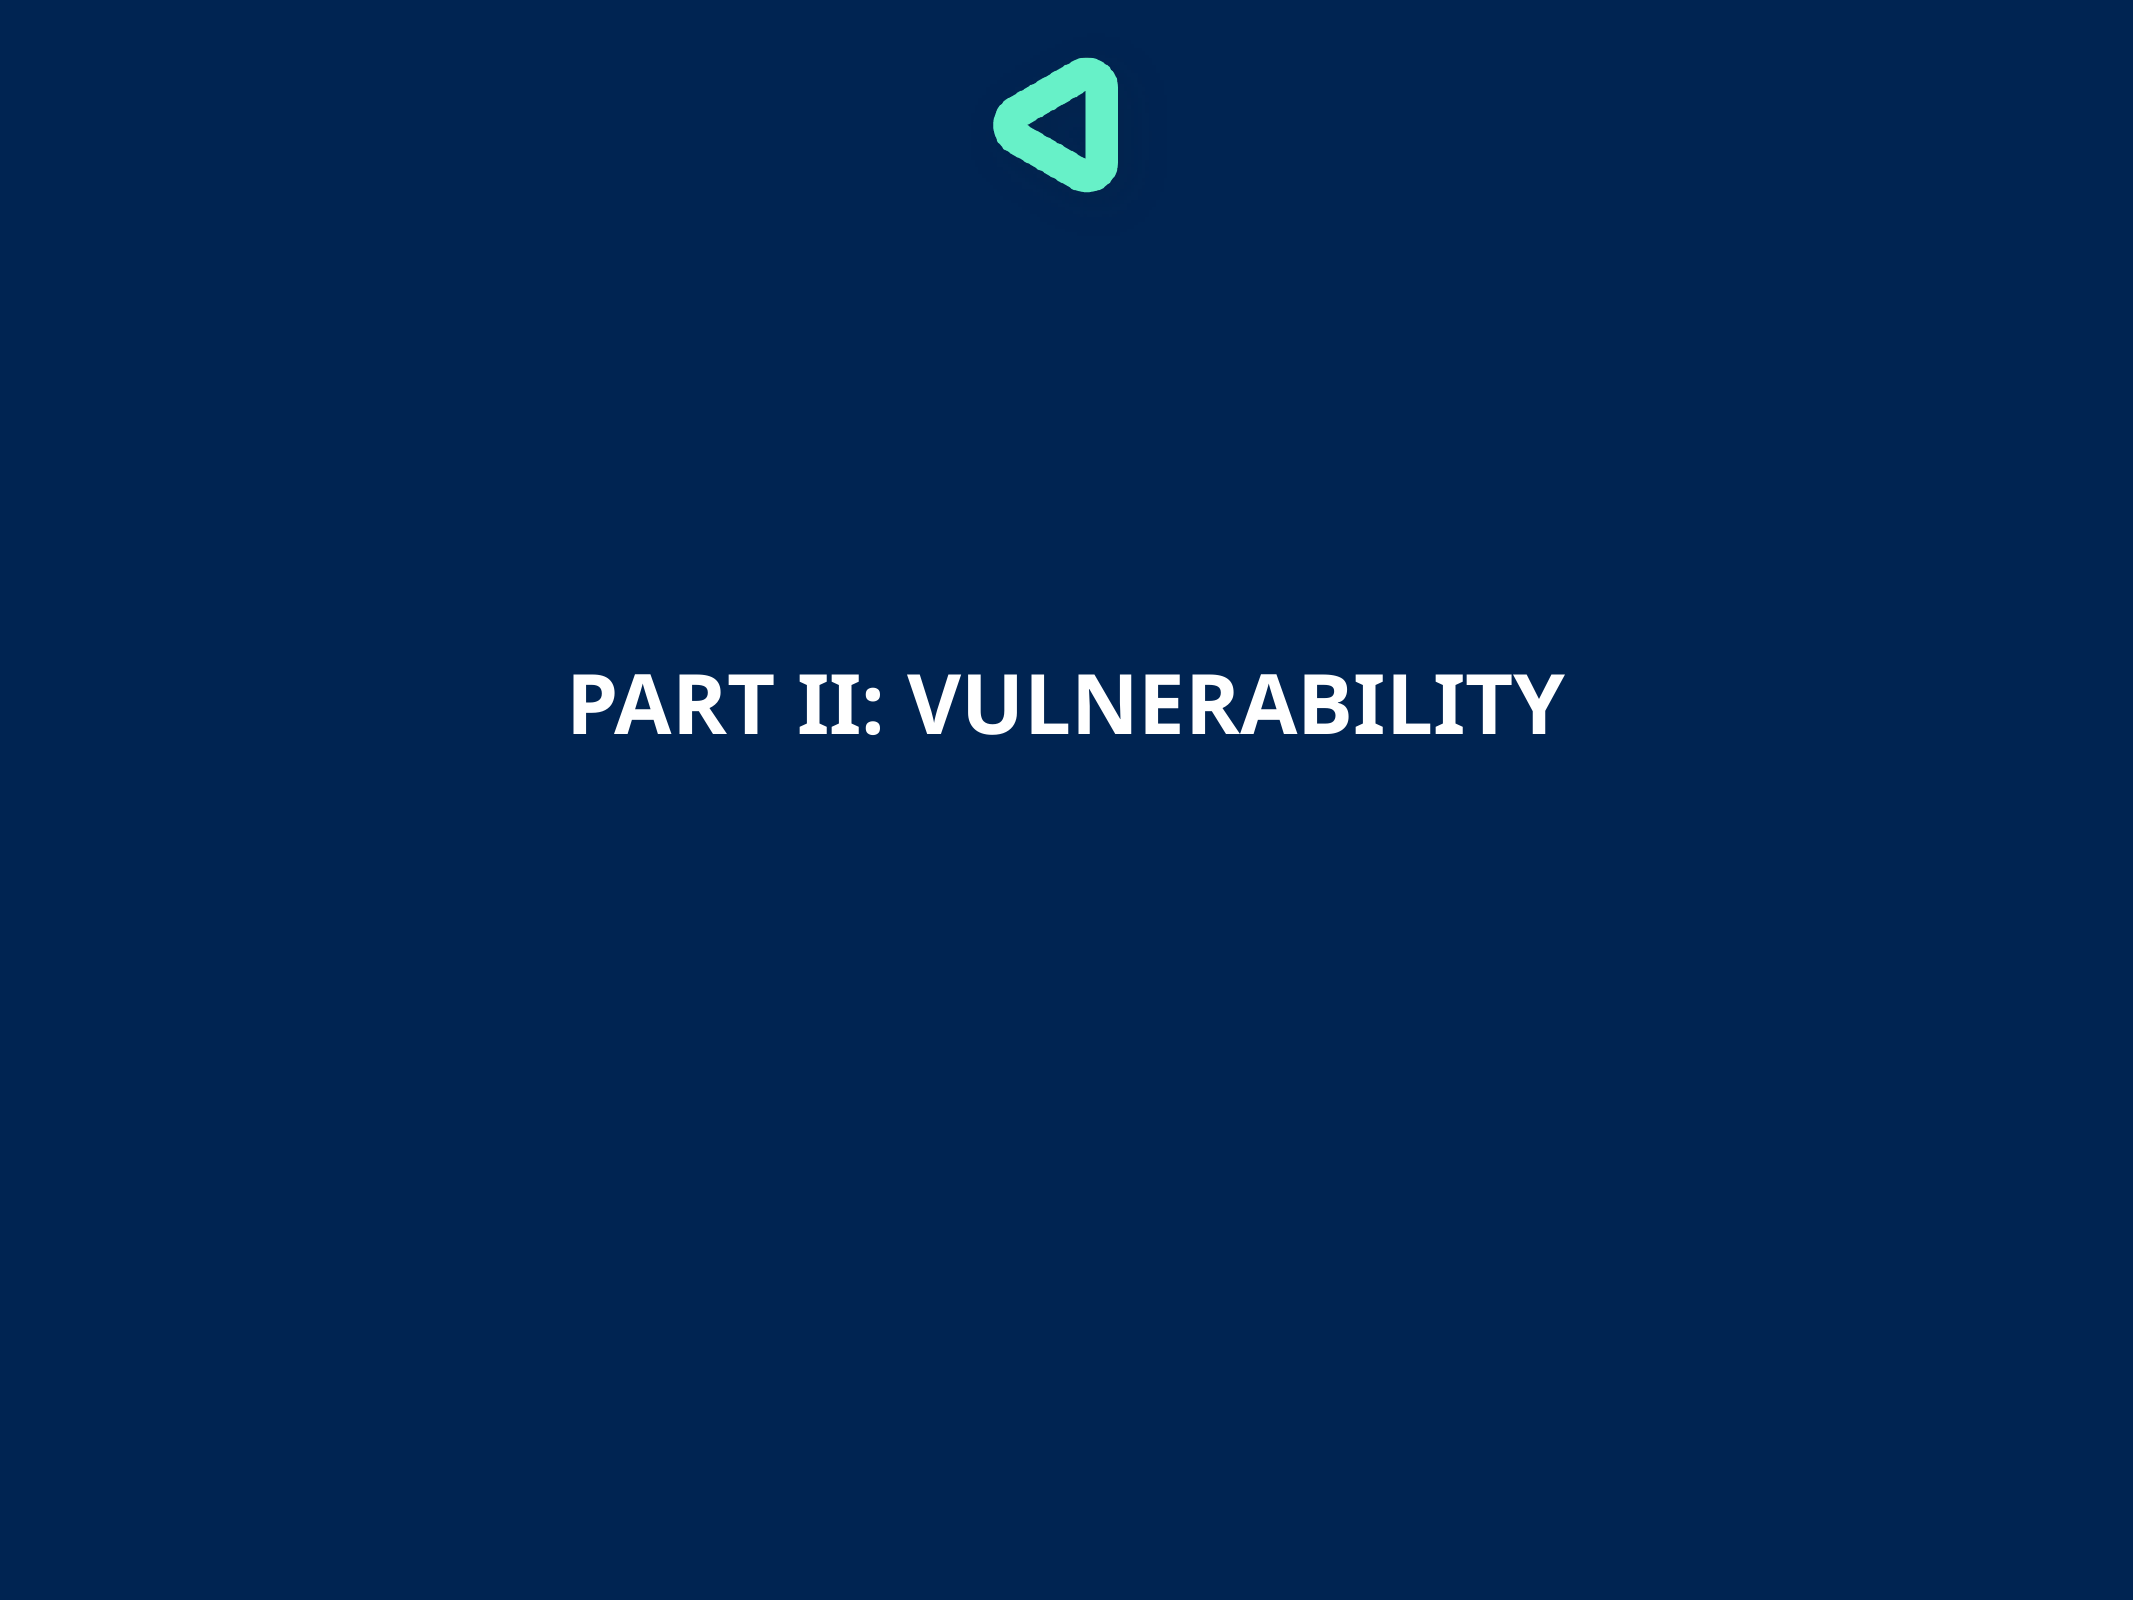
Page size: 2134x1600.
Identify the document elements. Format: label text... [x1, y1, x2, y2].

title PART II: VULNERABILITY [207, 532, 1926, 752]
picture [948, 11, 1185, 258]
